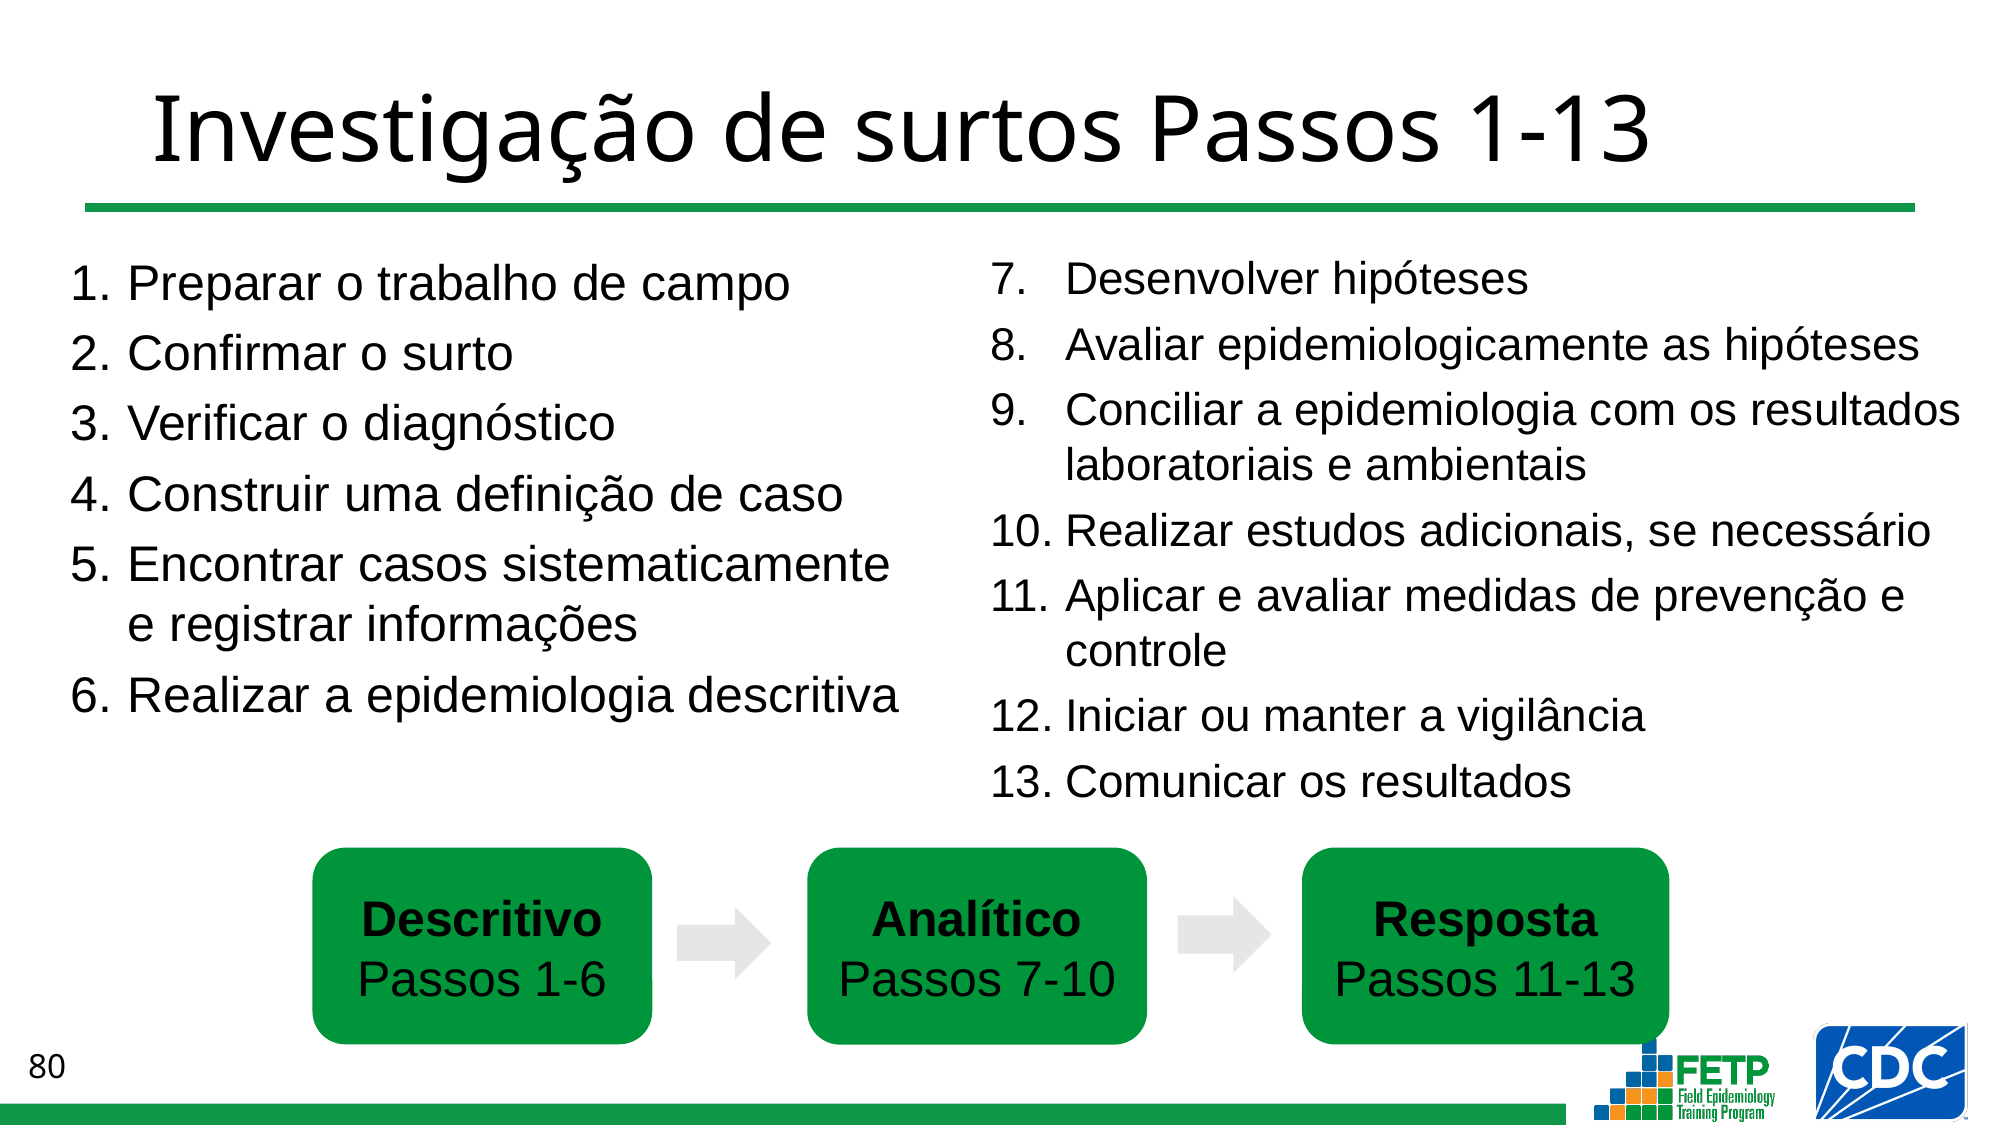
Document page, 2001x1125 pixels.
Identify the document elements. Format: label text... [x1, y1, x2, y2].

picture [1594, 1038, 1775, 1122]
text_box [312, 847, 1670, 1045]
list Preparar o trabalho de campo Confirmar o surto Verificar o diagnóstico Construir uma definição de caso Encontrar casos sistematicamente e registrar informações Realizar a epidemiologia descritiva [55, 242, 931, 1004]
text_box Desenvolver hipóteses Avaliar epidemiologicamente as hipóteses Conciliar a epidemiologia com os resultados laboratoriais e ambientais Realizar estudos adicionais, se necessário Aplicar e avaliar medidas de prevenção e controle Iniciar ou manter a vigilância Comunicar os resultados [975, 241, 1981, 794]
picture [1813, 1023, 1968, 1122]
text_box Investigação de surtos Passos 1-13 [137, 46, 1863, 189]
